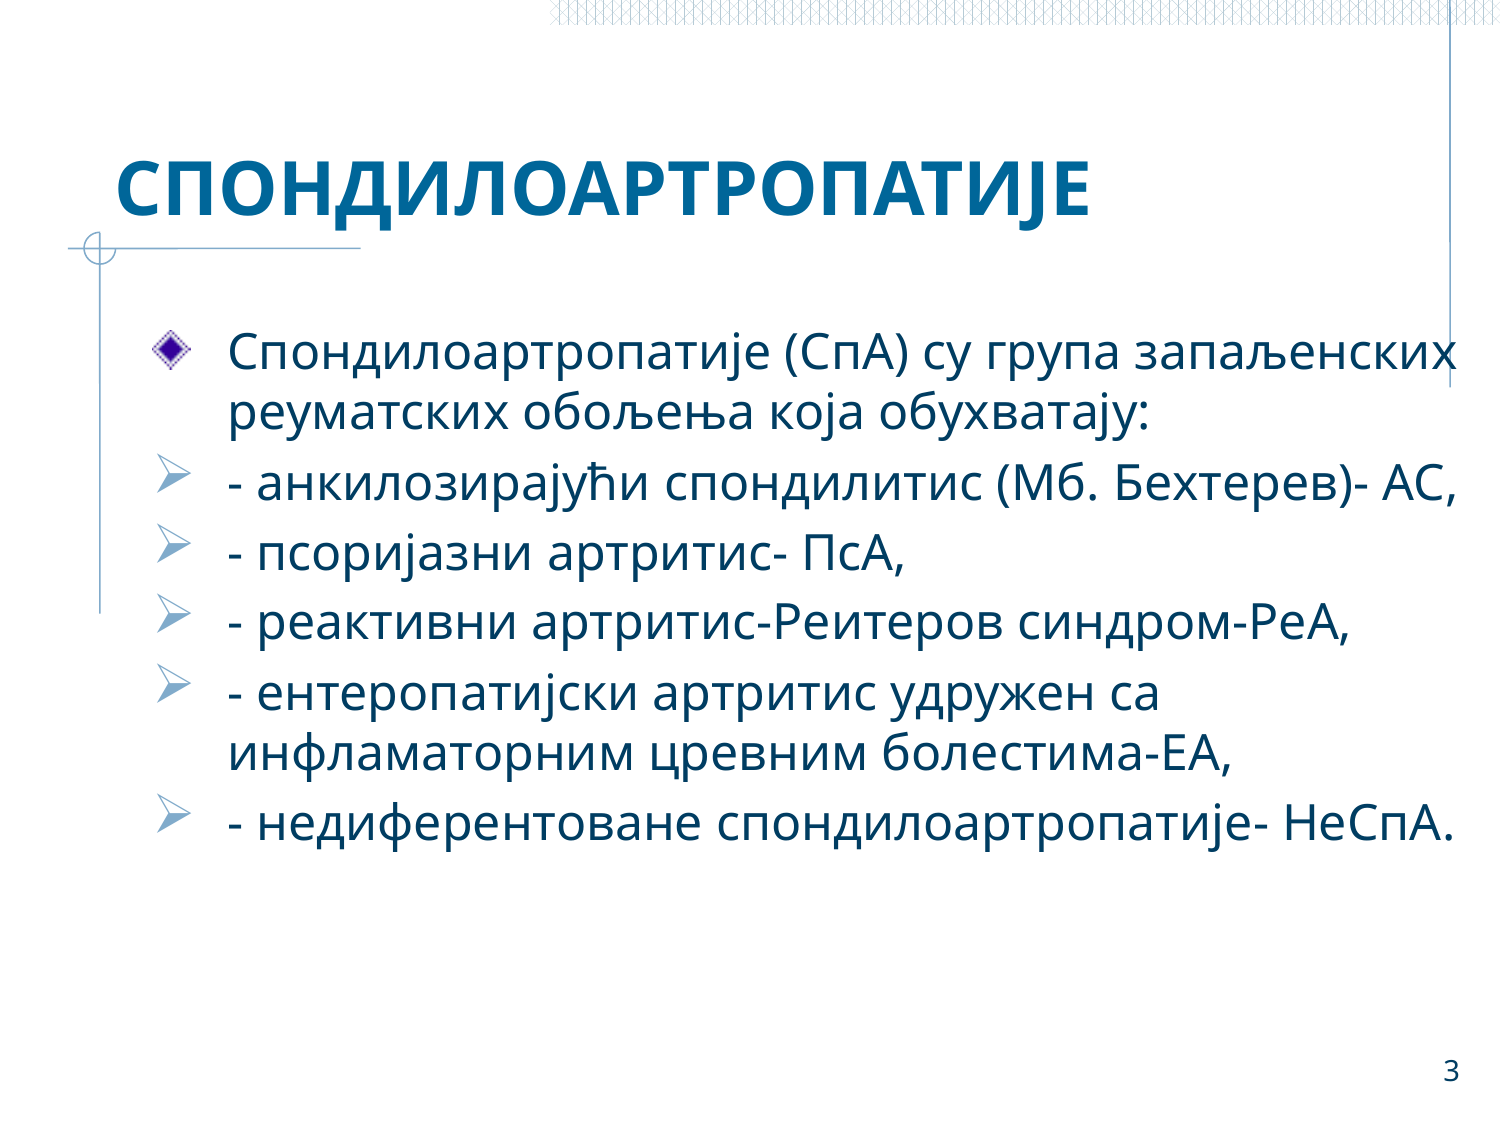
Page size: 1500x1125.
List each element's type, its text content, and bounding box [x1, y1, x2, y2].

list Спондилоартропатије (СпА) су група запаљенских реуматских обољења која обухватају: - анкилозирајући спондилитис (Мб. Бехтерев)- АС, - псоријазни артритис- ПсА, - реактивни артритис-Реитеров синдром-РеА, - ентеропатијски артритис удружен са инфламаторним цревним болестима-ЕА, - недиферентоване спондилоартропатије- НеСпА. [137, 312, 1476, 988]
title СПОНДИЛОАРТРОПАТИЈЕ [99, 49, 1376, 238]
picture [152, 330, 191, 370]
slide_number 3 [1162, 1025, 1475, 1100]
